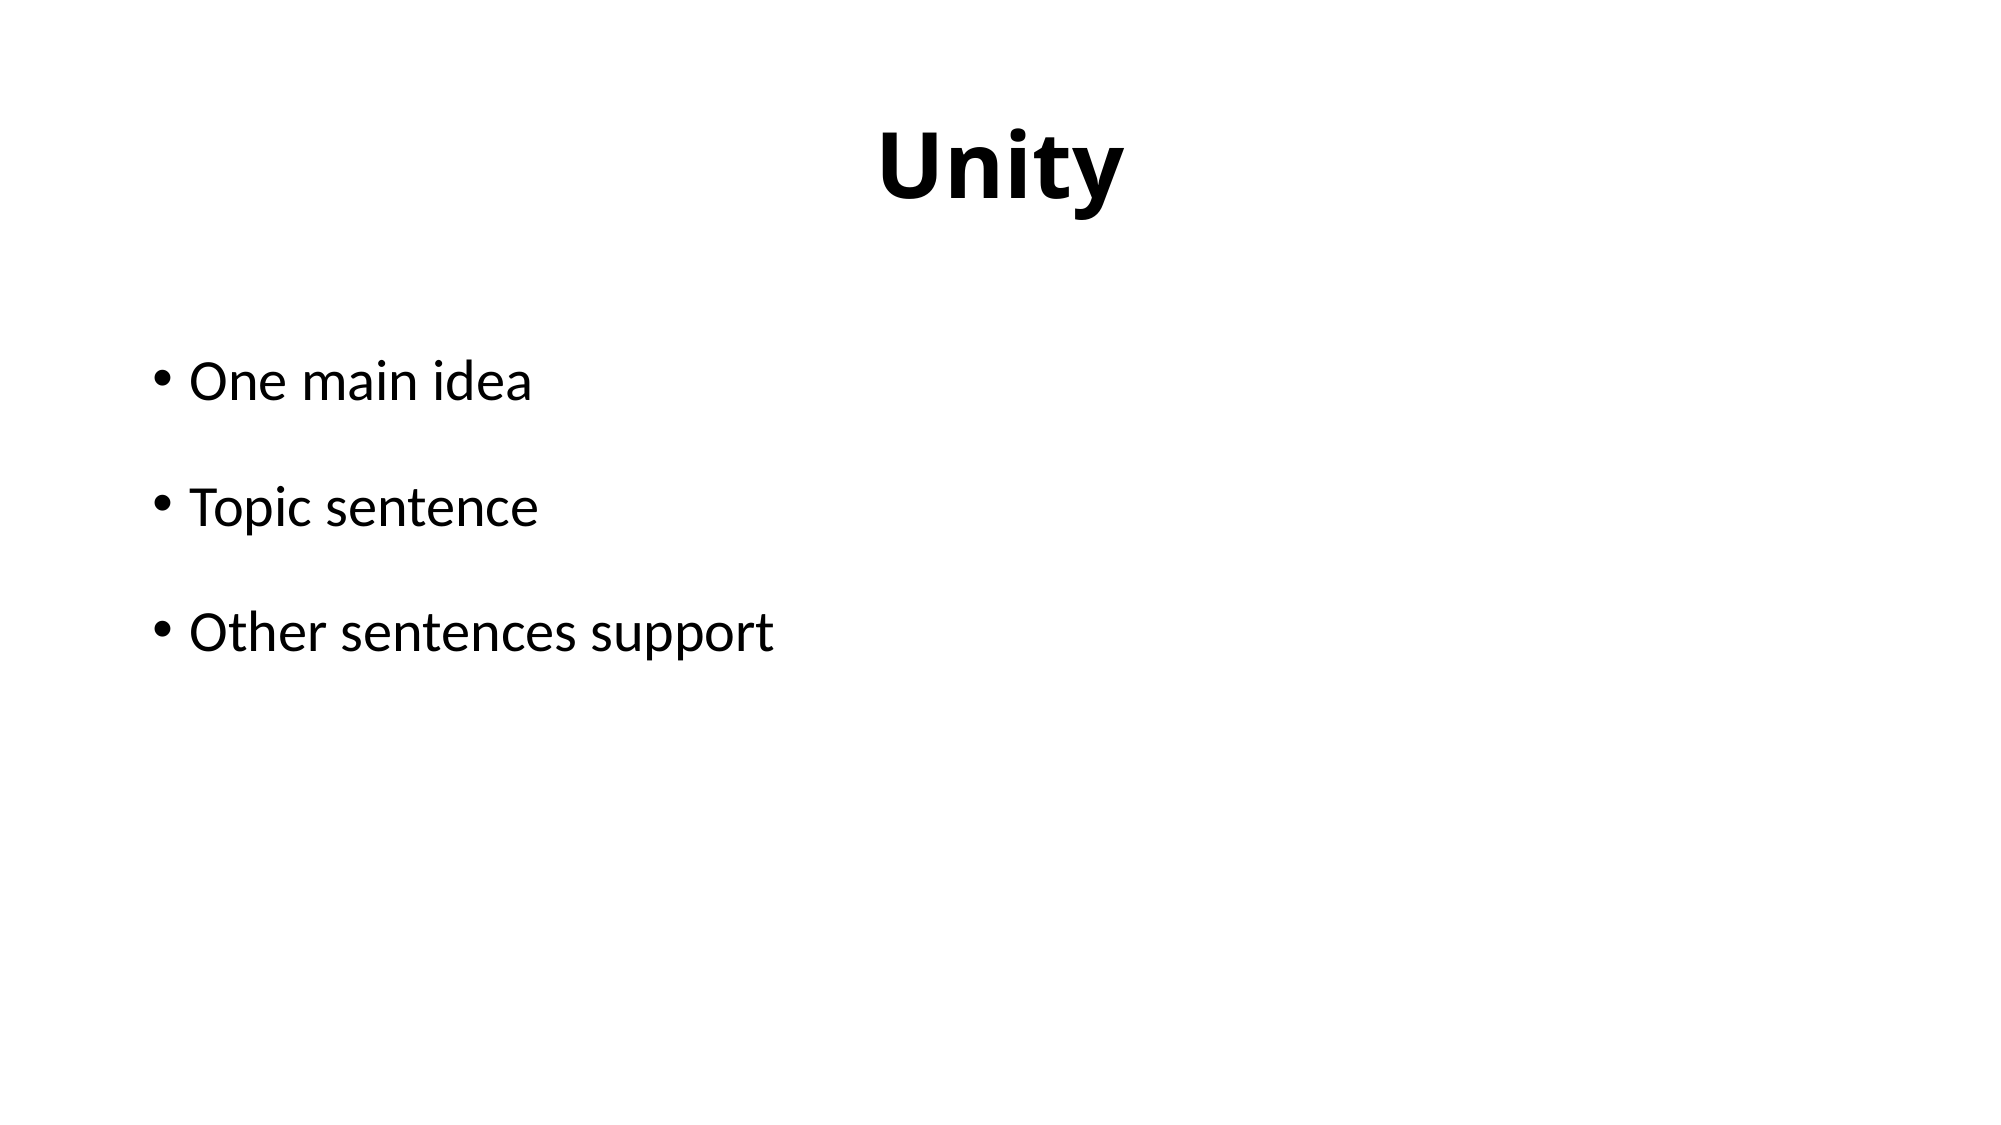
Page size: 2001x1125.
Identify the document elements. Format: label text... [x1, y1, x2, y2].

list One main idea Topic sentence Other sentences support [137, 299, 1863, 1014]
title Unity [137, 59, 1863, 278]
